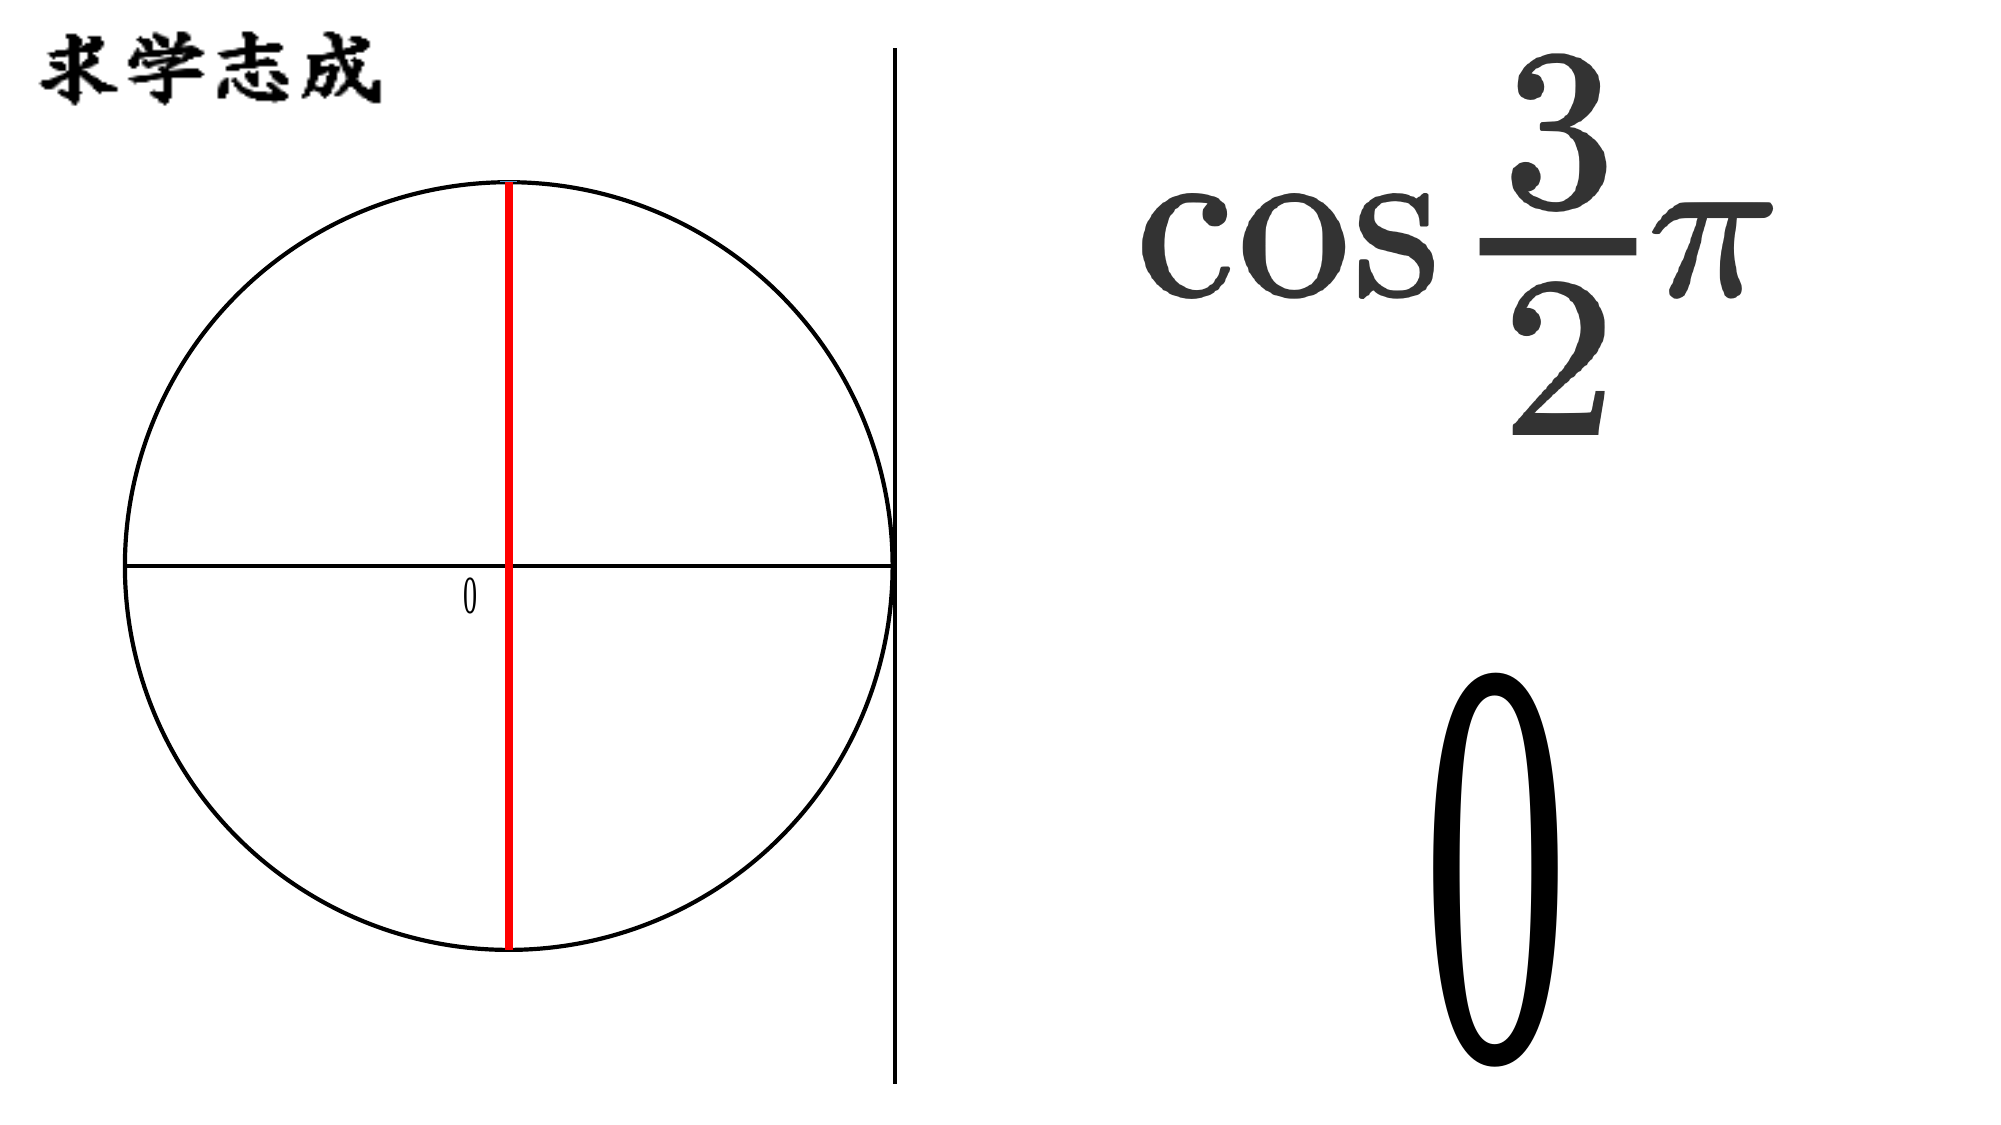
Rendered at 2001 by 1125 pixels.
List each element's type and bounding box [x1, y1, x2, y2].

text_box [123, 181, 893, 951]
text_box [1422, 541, 1717, 1125]
picture [1088, 0, 1828, 488]
text_box [463, 566, 492, 620]
picture [18, 0, 403, 166]
